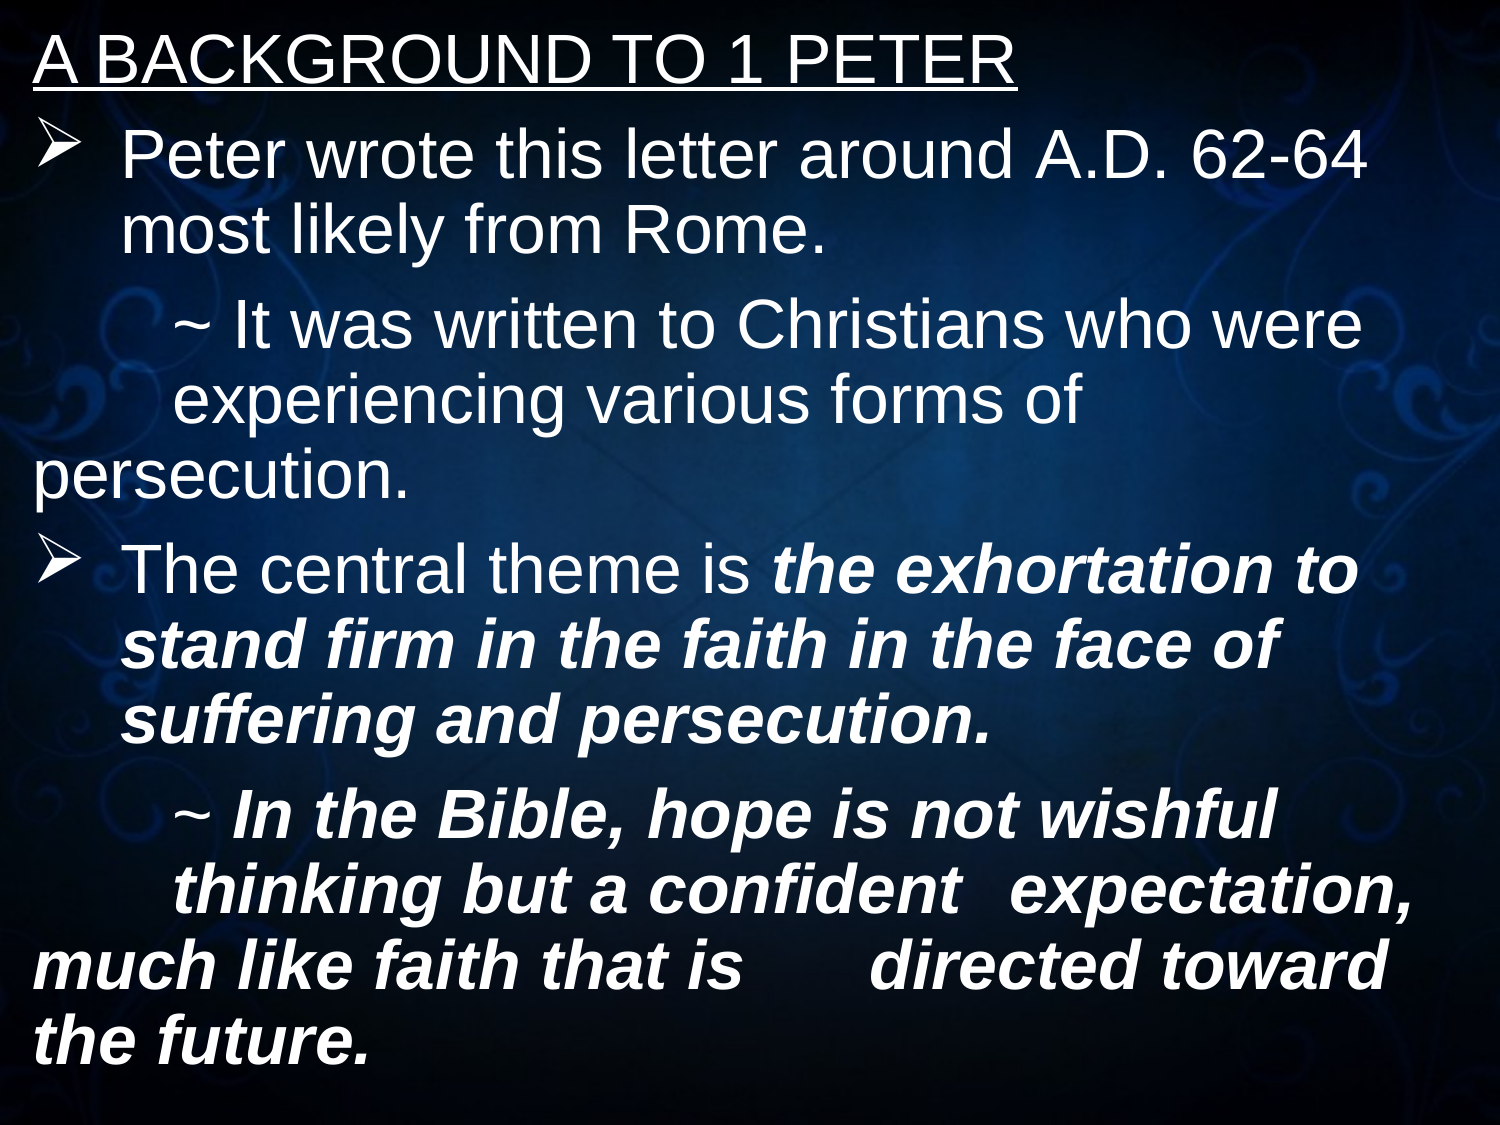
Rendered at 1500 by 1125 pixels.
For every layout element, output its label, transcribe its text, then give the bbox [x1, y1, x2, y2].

picture [0, 0, 1500, 1125]
subtitle A BACKGROUND TO 1 PETER Peter wrote this letter around a.d. 62-64 most likely from Rome. ~ It was written to Christians who were experiencing various forms of persecution. The central theme is the exhortation to stand firm in the faith in the face of suffering and persecution. ~ In the Bible, hope is not wishful thinking but a confident expectation, much like faith that is directed toward the future. [17, 15, 1483, 1100]
